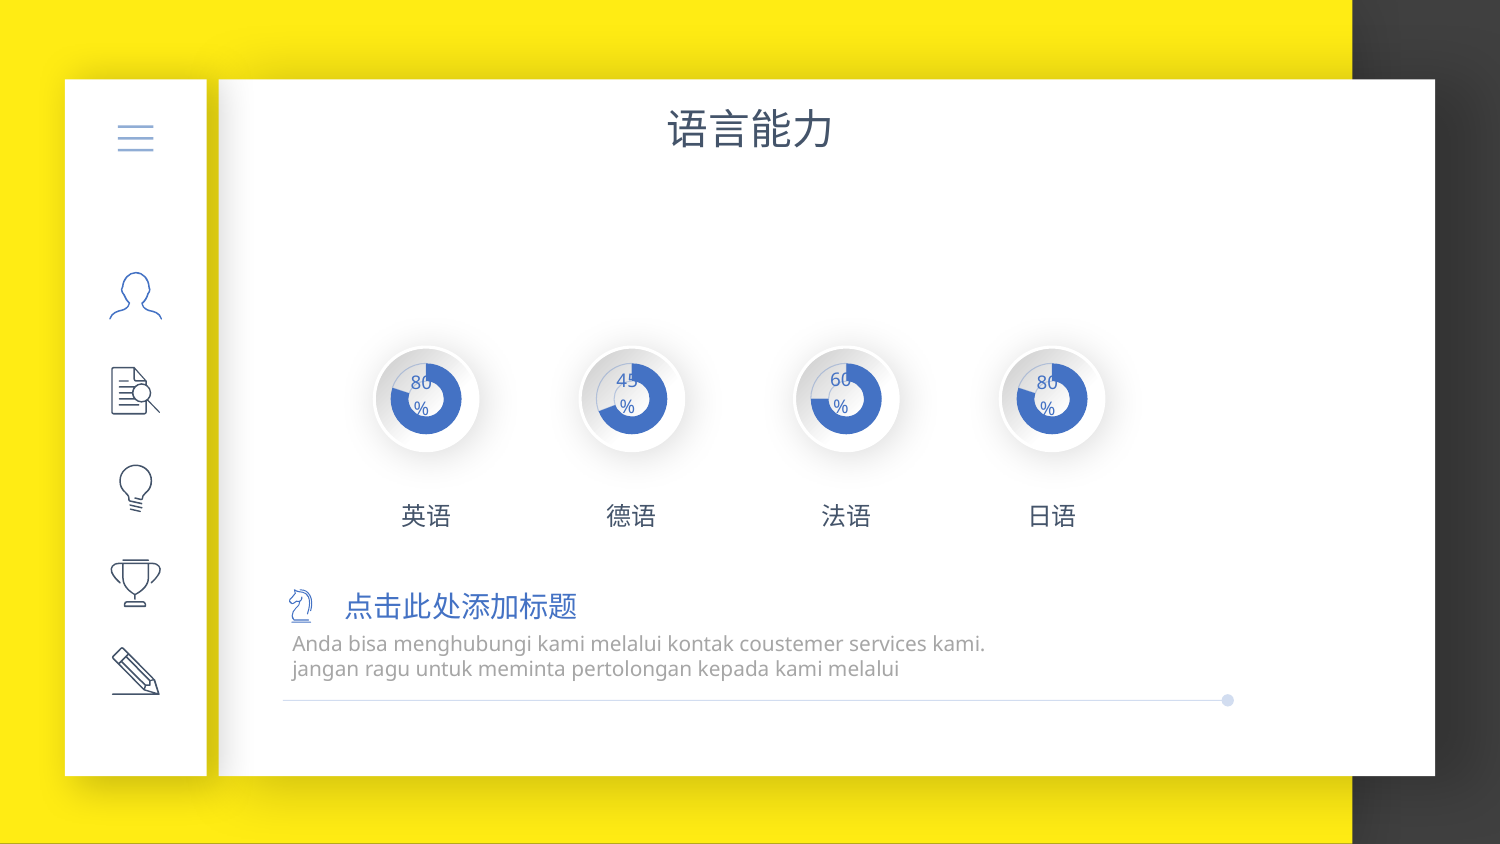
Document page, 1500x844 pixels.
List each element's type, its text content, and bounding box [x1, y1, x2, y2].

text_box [119, 464, 153, 513]
text_box [109, 271, 162, 320]
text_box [110, 559, 162, 608]
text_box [288, 589, 313, 623]
text_box Anda bisa menghubungi kami melalui kontak coustemer services kami. jangan ragu untuk meminta pertolongan kepada kami melalui [277, 622, 1016, 688]
chart [752, 336, 941, 462]
text_box [111, 647, 160, 695]
text_box 日语 [969, 492, 1136, 538]
chart [958, 336, 1146, 462]
text_box 点击此处添加标题 [329, 580, 609, 622]
text_box 德语 [548, 492, 715, 538]
text_box 法语 [763, 492, 930, 538]
text_box 英语 [343, 492, 510, 538]
chart [332, 336, 520, 462]
chart [538, 336, 726, 462]
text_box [111, 366, 161, 415]
text_box 语言能力 [652, 95, 859, 151]
